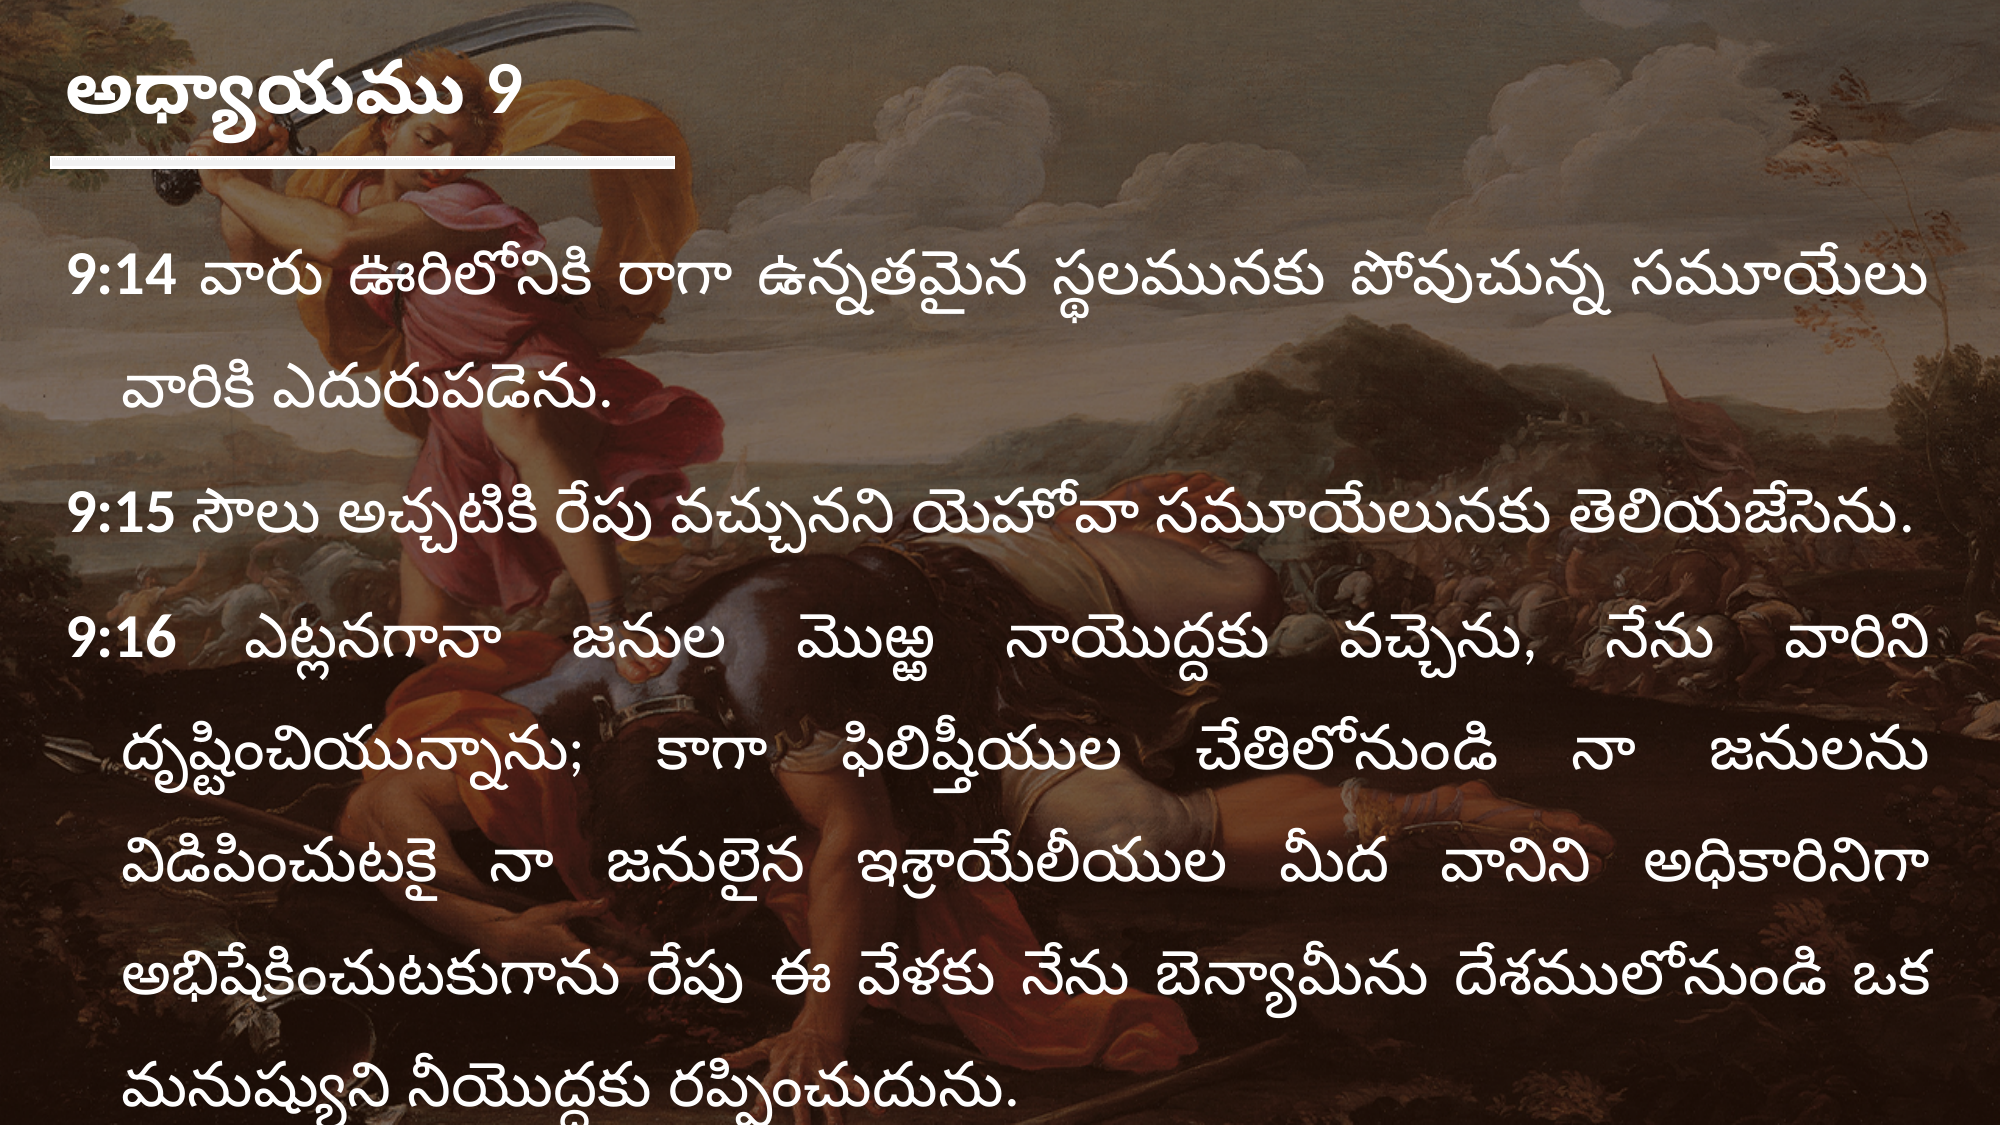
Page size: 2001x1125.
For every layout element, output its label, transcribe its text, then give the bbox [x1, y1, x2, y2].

picture [0, 0, 2000, 1125]
list 9:14 వారు ఊరిలోనికి రాగా ఉన్నతమైన స్థలమునకు పోవుచున్న సమూయేలు వారికి ఎదురుపడెను. 9:15 సౌలు అచ్చటికి రేపు వచ్చునని యెహోవా సమూయేలునకు తెలియజేసెను. 9:16 ఎట్లనగానా జనుల మొఱ్ఱ నాయొద్దకు వచ్చెను, నేను వారిని దృష్టించియున్నాను; కాగా ఫిలిష్తీయుల చేతిలోనుండి నా జనులను విడిపించుటకై నా జనులైన ఇశ్రాయేలీయుల మీద వానిని అధికారినిగా అభిషేకించుటకుగాను రేపు ఈ వేళకు నేను బెన్యామీను దేశములోనుండి ఒక మనుష్యుని నీయొద్దకు రప్పించుదును. [50, 187, 1946, 1063]
title అధ్యాయము 9 [50, 0, 1925, 167]
